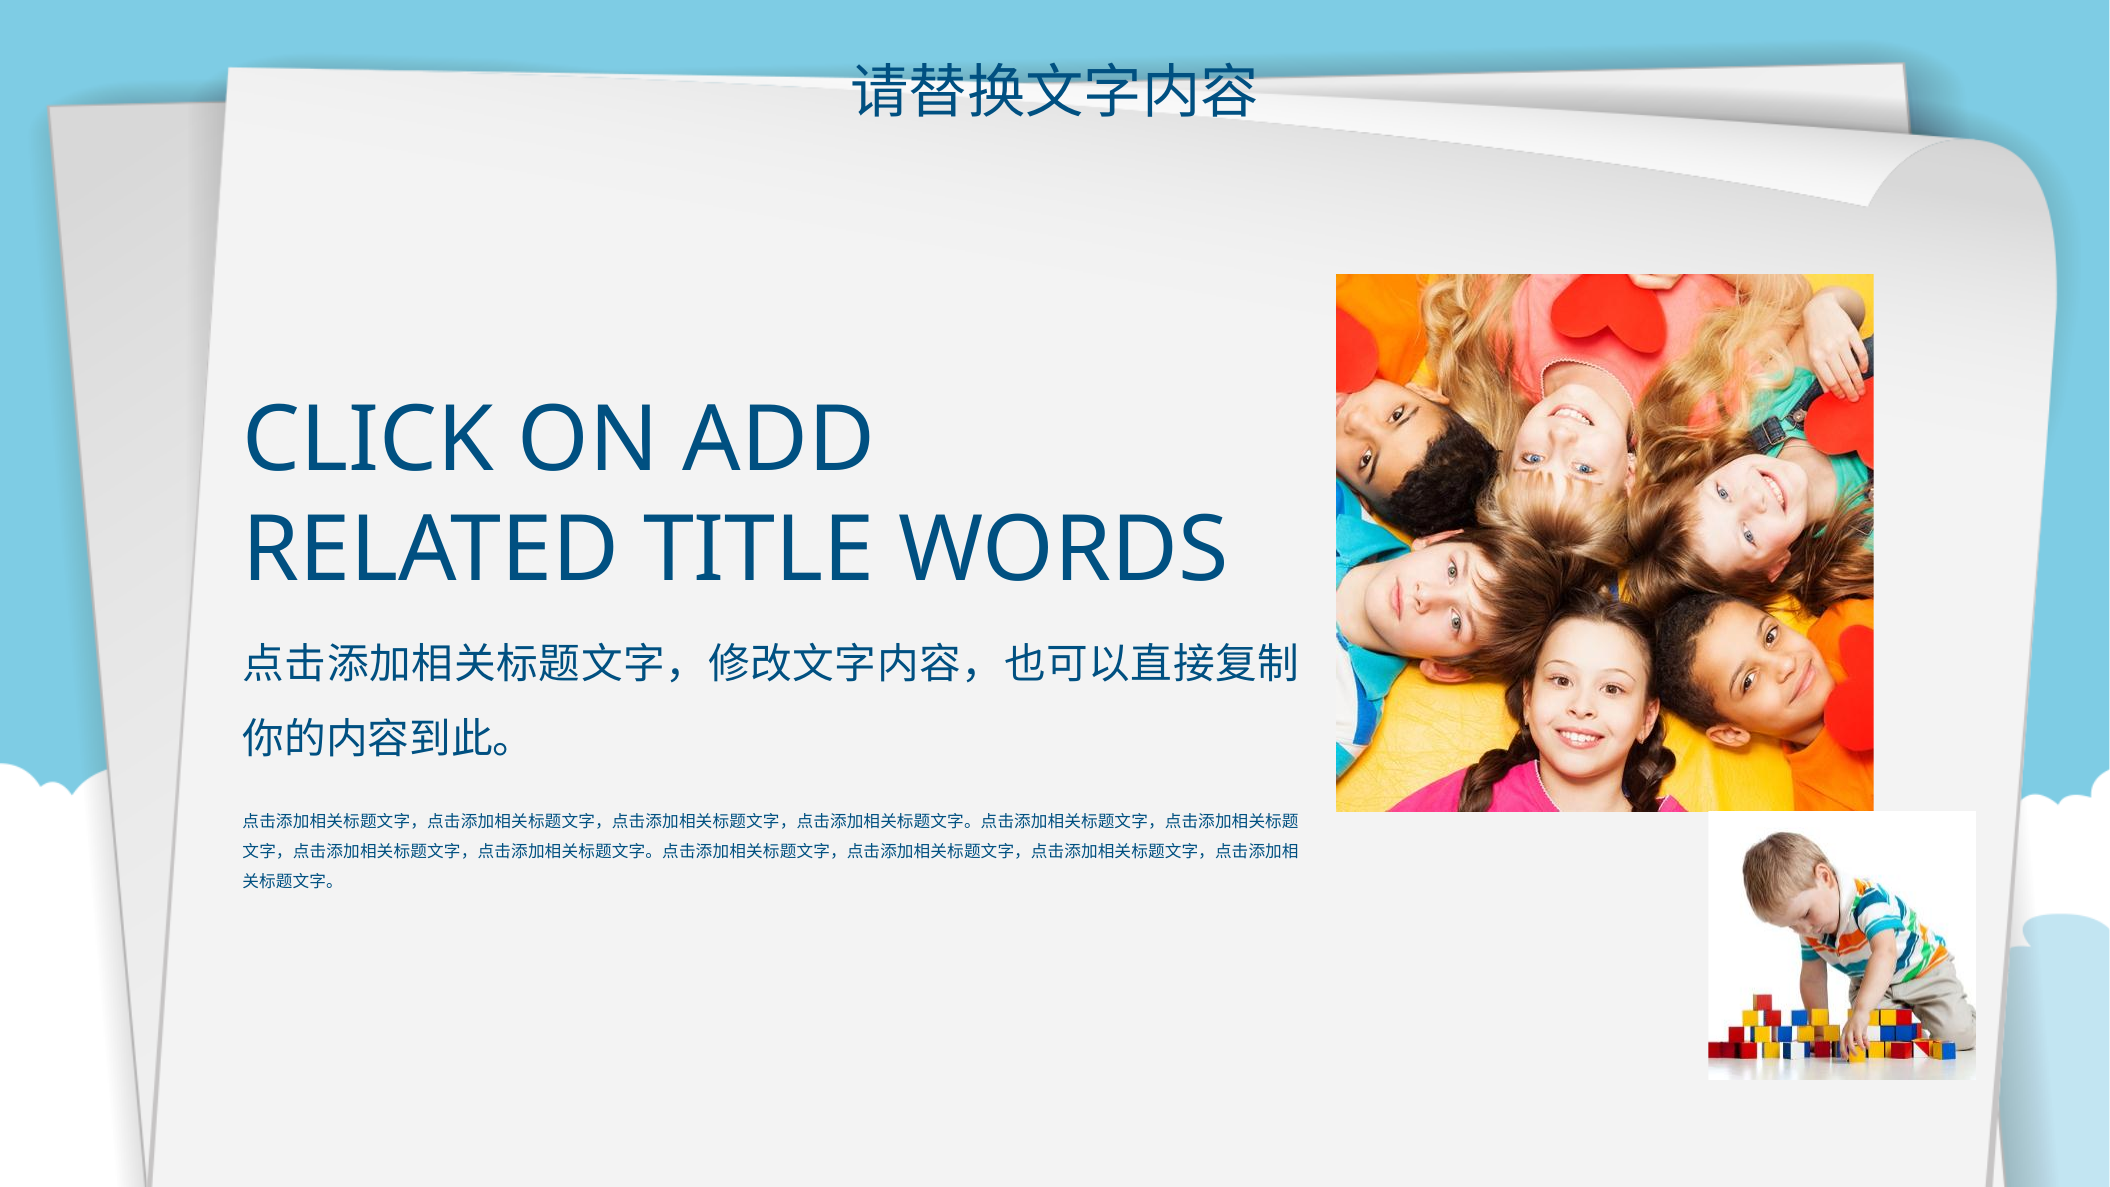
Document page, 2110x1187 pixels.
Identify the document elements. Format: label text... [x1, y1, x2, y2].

text_box [1335, 273, 1875, 813]
text_box 点击添加相关标题文字，修改文字内容，也可以直接复制你的内容到此。 点击添加相关标题文字，点击添加相关标题文字，点击添加相关标题文字，点击添加相关标题文字。点击添加相关标题文字，点击添加相关标题文字，点击添加相关标题文字，点击添加相关标题文字。点击添加相关标题文字，点击添加相关标题文字，点击添加相关标题文字，点击添加相关标题文字。 [227, 604, 1315, 899]
text_box 请替换文字内容 [820, 32, 1289, 124]
text_box [1707, 811, 1977, 1080]
picture [0, 0, 2110, 1187]
text_box CLICK ON ADD RELATED TITLE WORDS [227, 371, 1315, 604]
